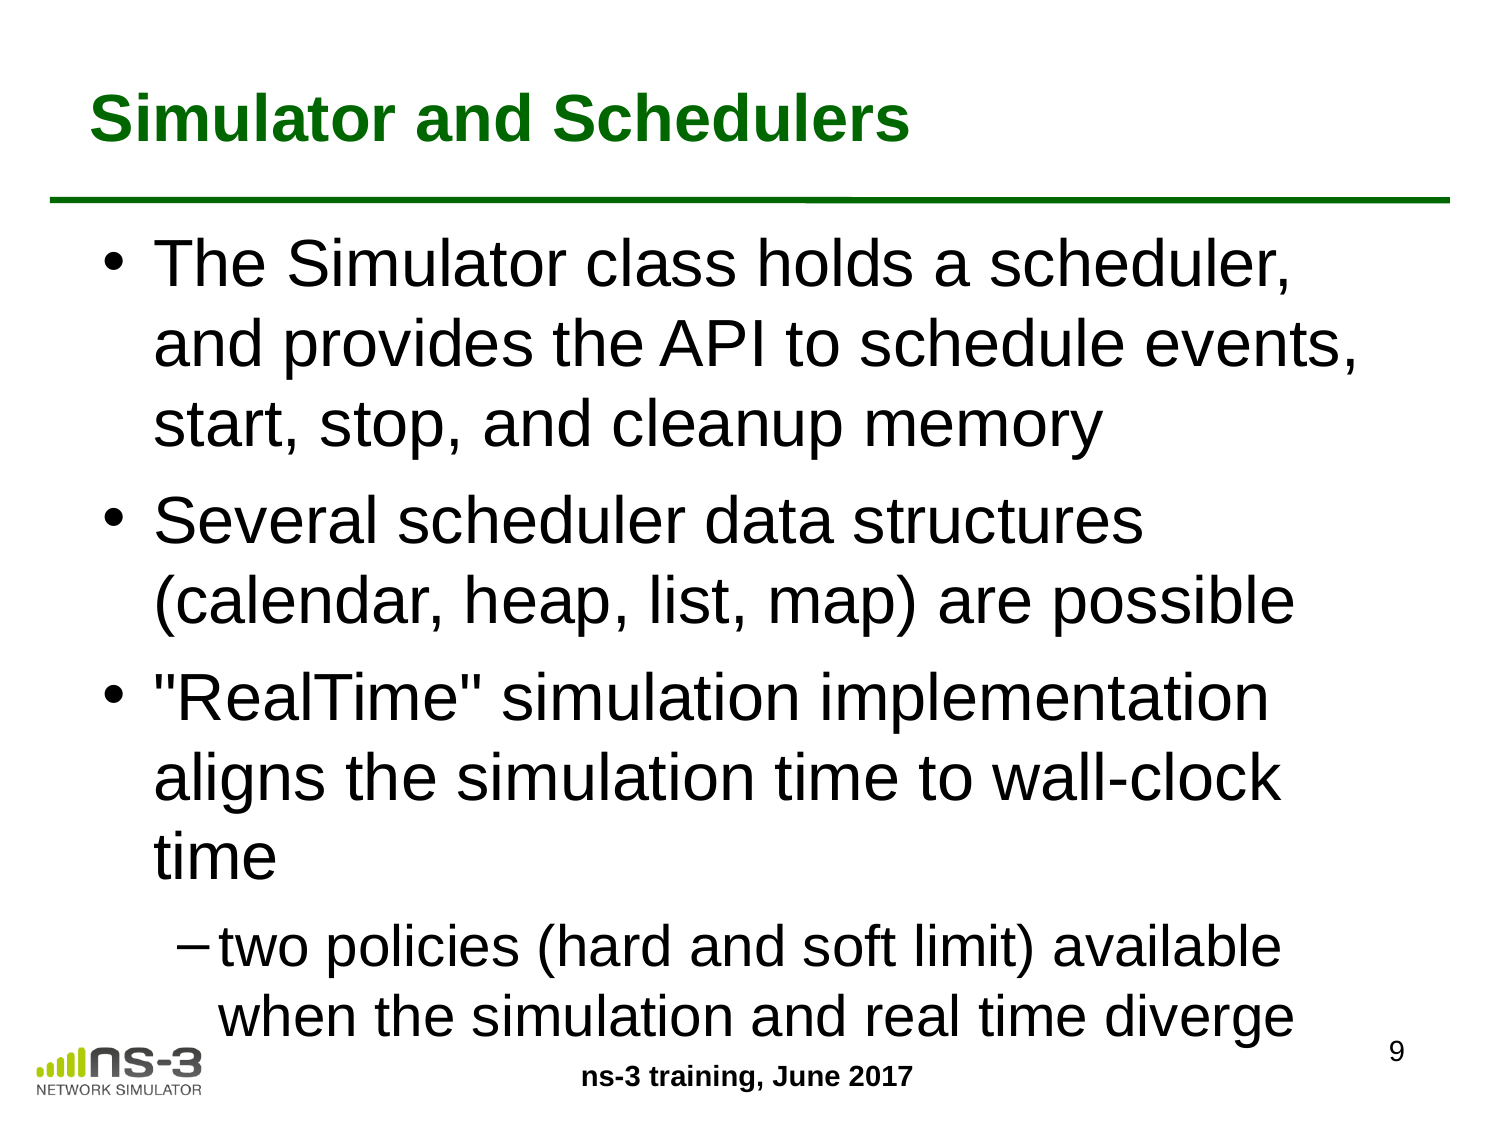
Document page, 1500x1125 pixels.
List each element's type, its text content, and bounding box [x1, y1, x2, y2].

list The Simulator class holds a scheduler, and provides the API to schedule events, start, stop, and cleanup memory Several scheduler data structures (calendar, heap, list, map) are possible "RealTime" simulation implementation aligns the simulation time to wall-clock time two policies (hard and soft limit) available when the simulation and real time diverge [87, 212, 1433, 1012]
slide_number 9 [1074, 1024, 1421, 1101]
picture [24, 1017, 213, 1125]
footer ns-3 training, June 2017 [512, 1049, 983, 1125]
title Simulator and Schedulers [74, 44, 1421, 186]
